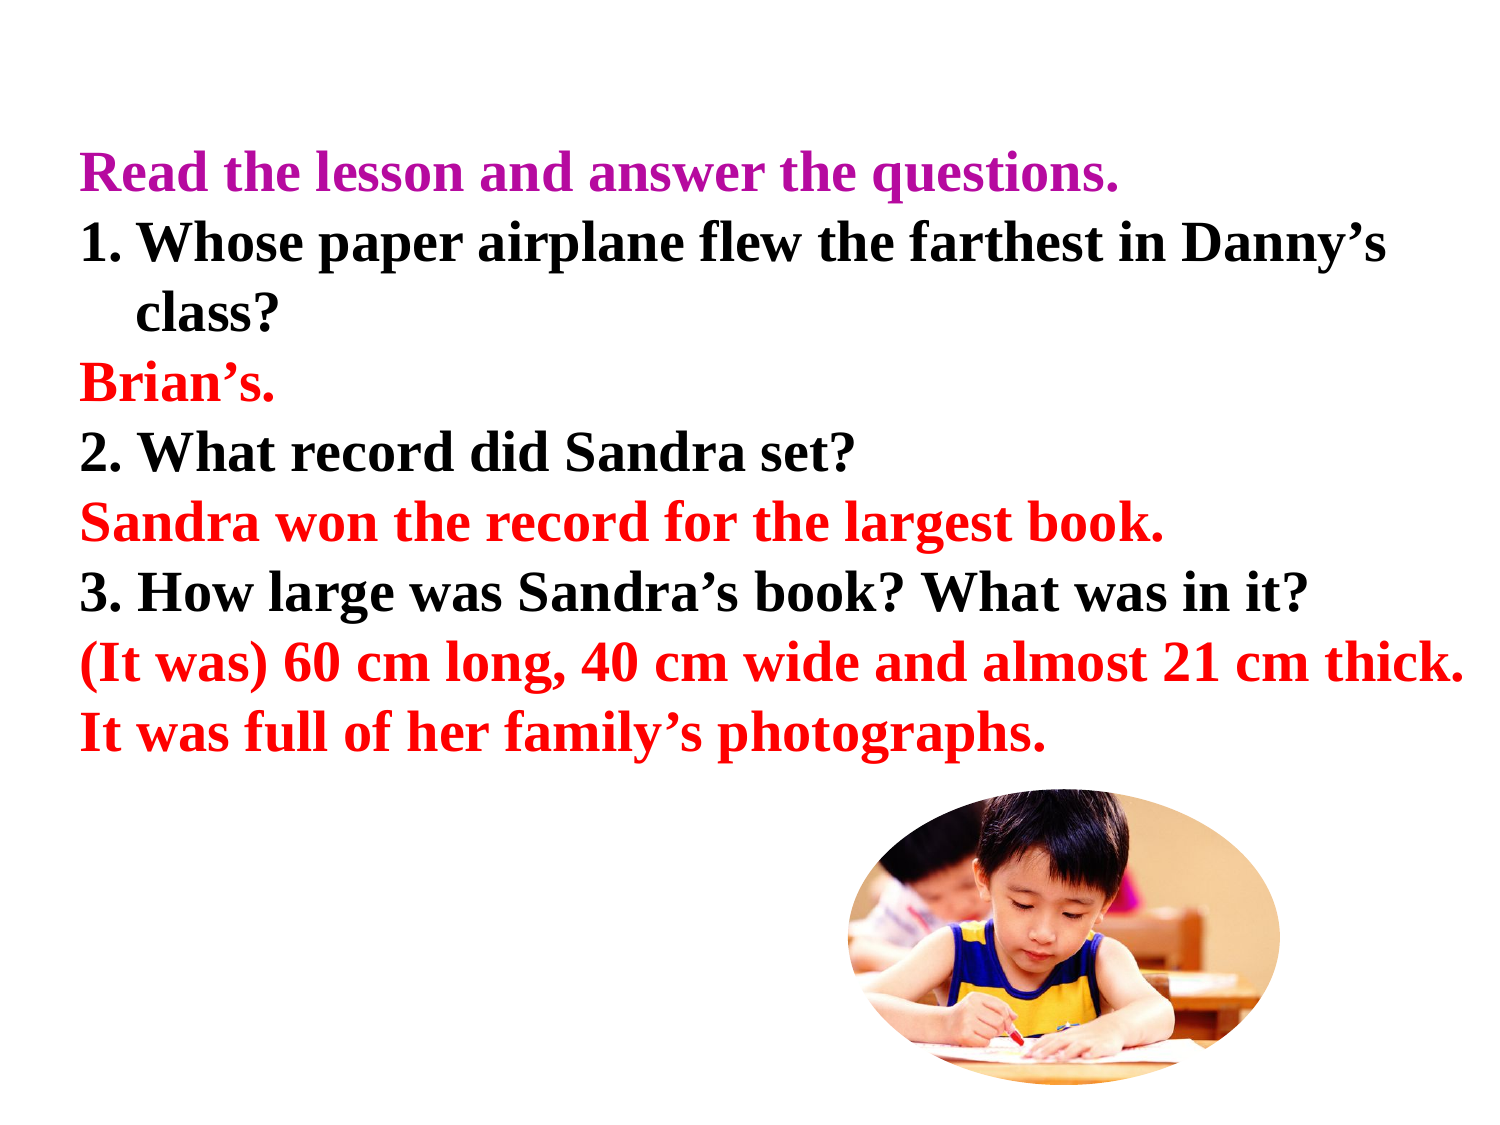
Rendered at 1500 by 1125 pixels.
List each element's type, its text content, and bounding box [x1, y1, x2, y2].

picture [847, 789, 1281, 1086]
text_box Read the lesson and answer the questions. Whose paper airplane flew the farthest in Danny’s class? Brian’s. 2. What record did Sandra set? Sandra won the record for the largest book. 3. How large was Sandra’s book? What was in it? (It was) 60 cm long, 40 cm wide and almost 21 cm thick. It was full of her family’s photographs. [64, 125, 1486, 771]
